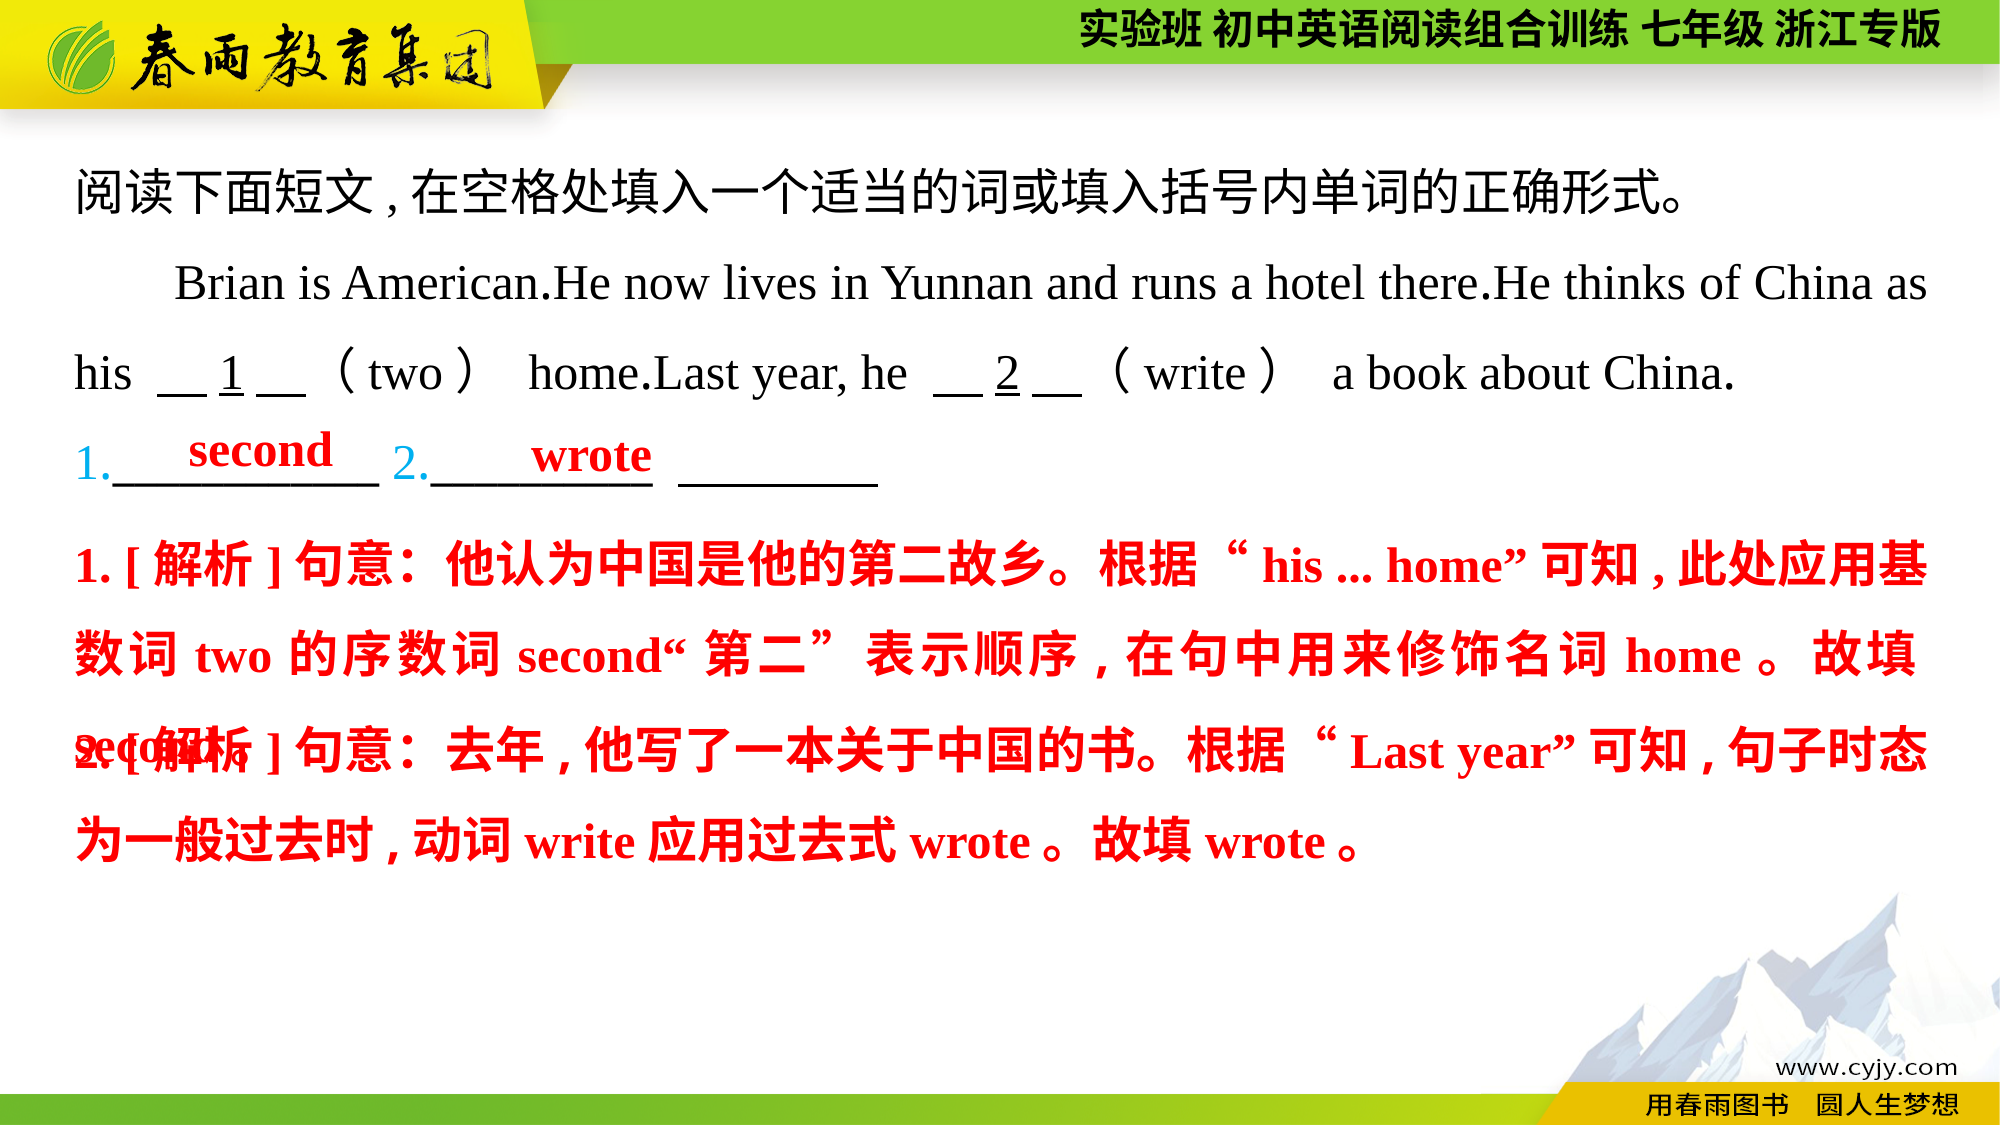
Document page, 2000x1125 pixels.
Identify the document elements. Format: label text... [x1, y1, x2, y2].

text_box wrote [516, 414, 668, 489]
text_box 1. [解析]句意：他认为中国是他的第二故乡。根据“his ... home”可知,此处应用基数词two的序数词second“第二”表示顺序,在句中用来修饰名词home。故填second。 [59, 495, 1944, 680]
picture [0, 0, 2000, 1125]
text_box 2. [解析]句意：去年,他写了一本关于中国的书。根据“Last year”可知,句子时态为一般过去时,动词write应用过去式wrote。故填wrote。 [59, 680, 1944, 876]
text_box second [173, 408, 349, 484]
list 阅读下面短文,在空格处填入一个适当的词或填入括号内单词的正确形式。 Brian is American.He now lives in Yunnan and runs a hotel there.He thinks of China as his 1 （two） home.Last year, he 2 （write） a book about China. 1.____________ 2.__________ [59, 122, 1944, 495]
